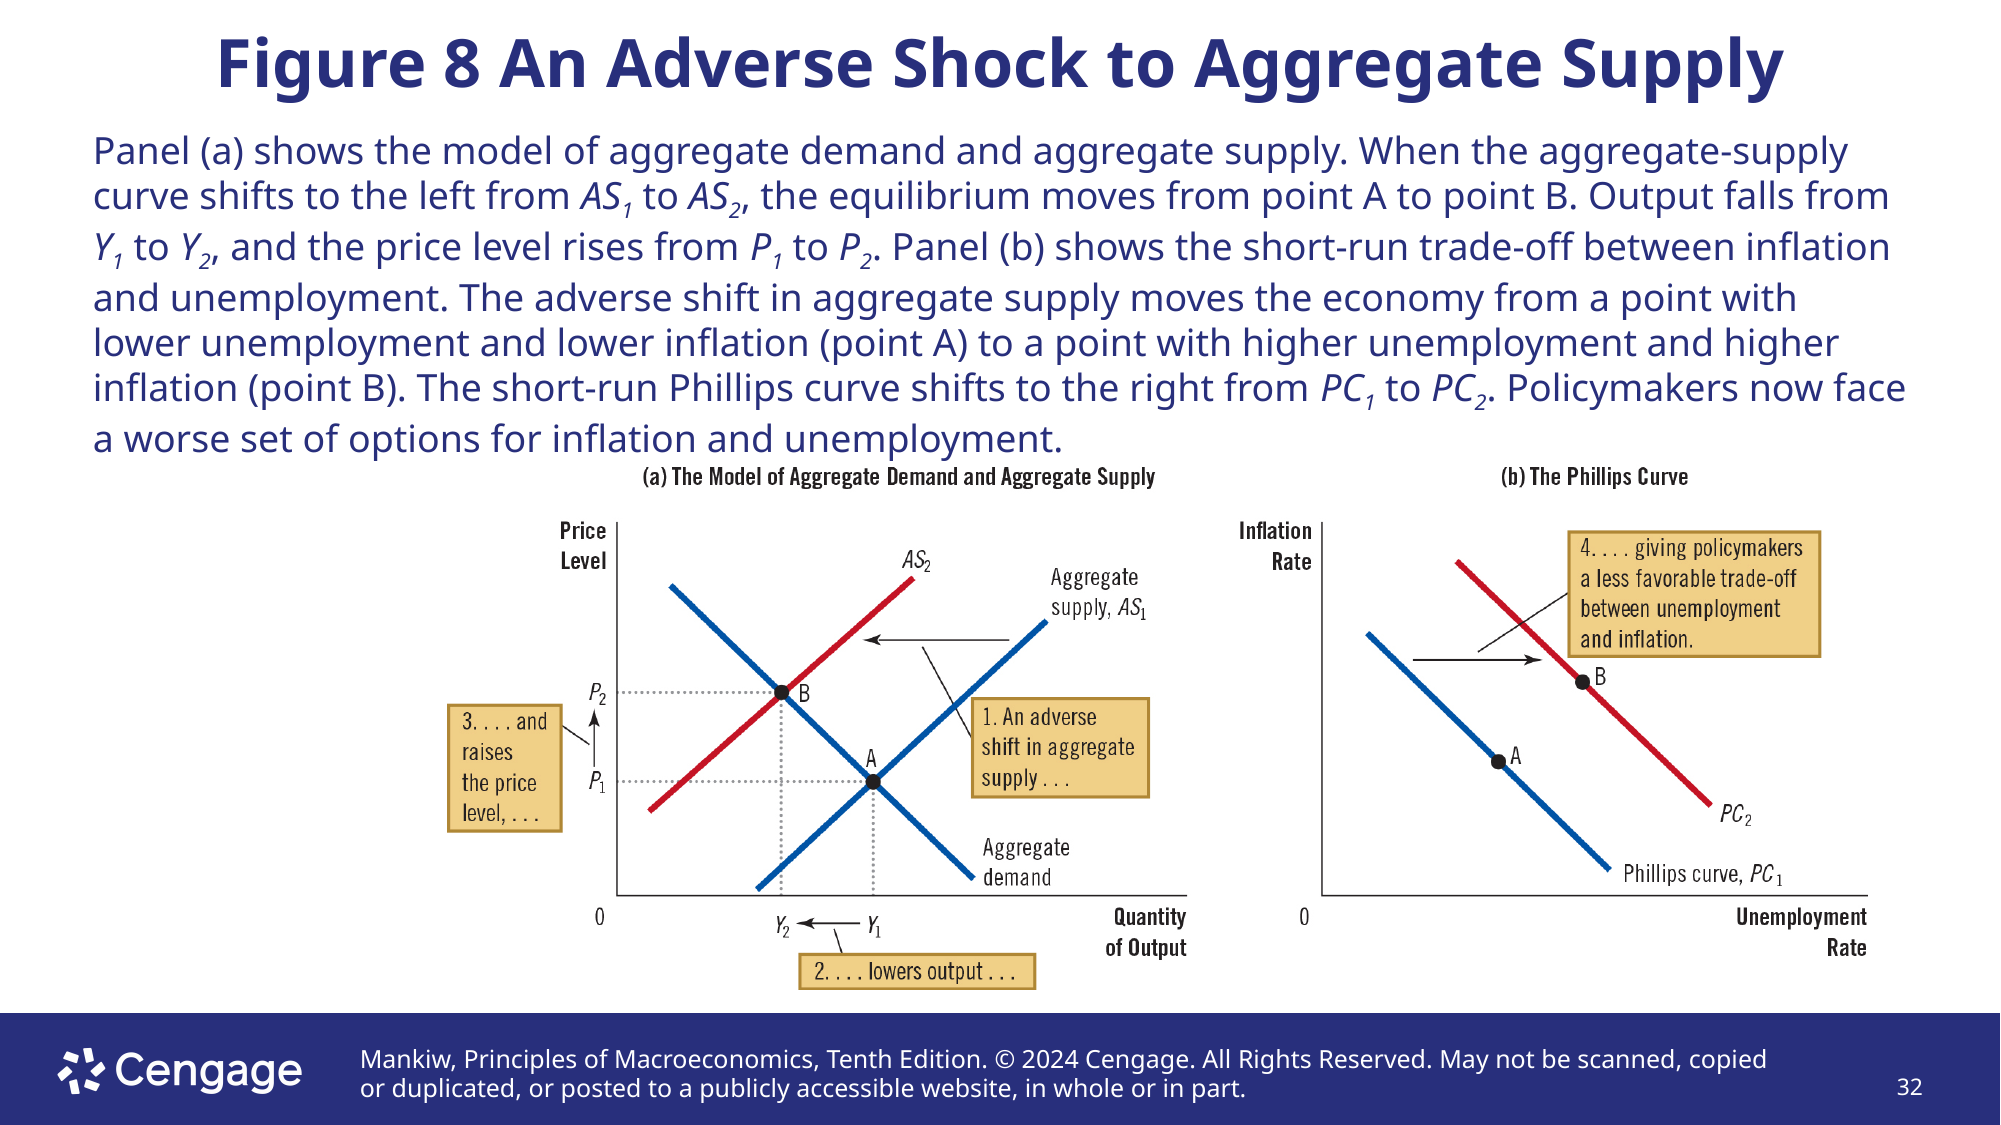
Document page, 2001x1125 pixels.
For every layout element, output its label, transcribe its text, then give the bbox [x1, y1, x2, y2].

picture [30, 1020, 329, 1122]
list Panel (a) shows the model of aggregate demand and aggregate supply. When the aggregate-supply curve shifts to the left from AS1 to AS2, the equilibrium moves from point A to point B. Output falls from Y1 to Y2, and the price level rises from P1 to P2. Panel (b) shows the short-run trade-off between inflation and unemployment. The adverse shift in aggregate supply moves the economy from a point with lower unemployment and lower inflation (point A) to a point with higher unemployment and higher inflation (point B). The short-run Phillips curve shifts to the right from PC1 to PC2. Policymakers now face a worse set of options for inflation and unemployment. [77, 119, 1923, 500]
title Figure 8 An Adverse Shock to Aggregate Supply [78, 22, 1923, 117]
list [447, 464, 1868, 990]
